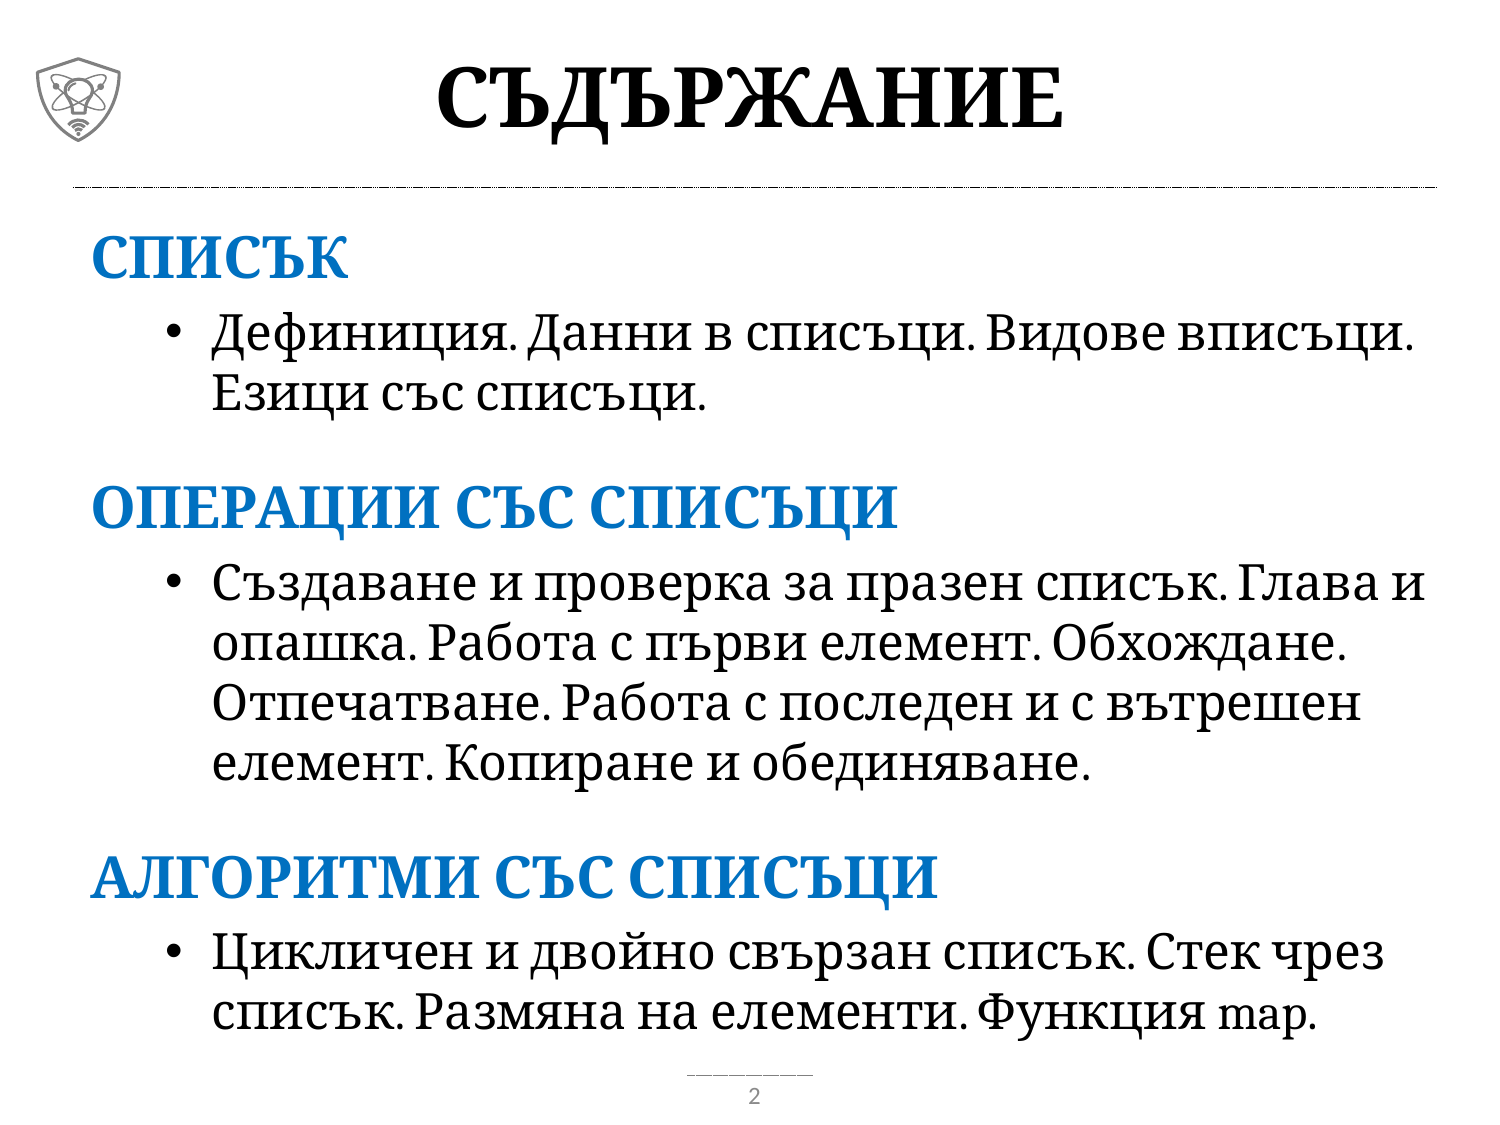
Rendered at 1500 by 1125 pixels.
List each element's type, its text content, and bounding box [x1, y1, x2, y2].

slide_number 2 [579, 1065, 930, 1125]
list Списък Дефиниция. Данни в списъци. Видове вписъци. Езици със списъци. Операции със списъци Създаване и проверка за празен списък. Глава и опашка. Работа с първи елемент. Обхождане. Отпечатване. Работа с последен и с вътрешен елемент. Копиране и обединяване. Алгоритми със списъци Цикличен и двойно свързан списък. Стек чрез списък. Размяна на елементи. Функция map. [75, 212, 1450, 1063]
title Съдържание [0, 0, 1500, 188]
